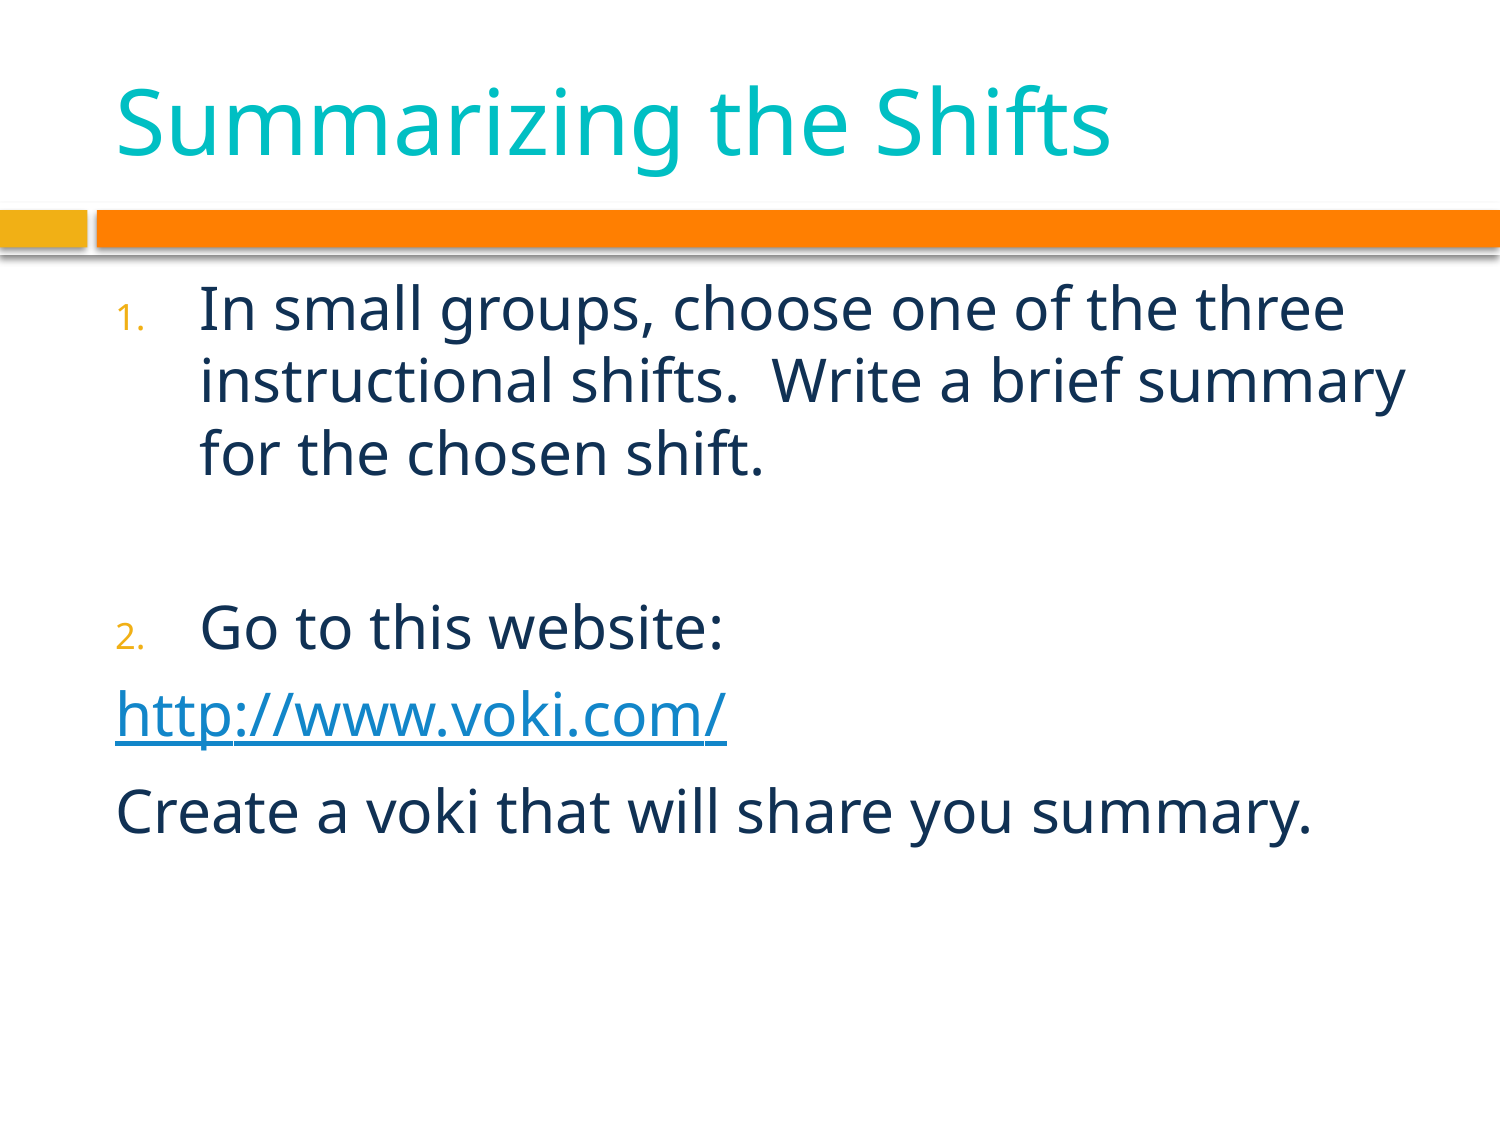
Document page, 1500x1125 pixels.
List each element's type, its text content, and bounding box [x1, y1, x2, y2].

title Summarizing the Shifts [100, 37, 1438, 200]
list In small groups, choose one of the three instructional shifts. Write a brief summary for the chosen shift. Go to this website: http://www.voki.com/ Create a voki that will share you summary. [100, 262, 1438, 1000]
